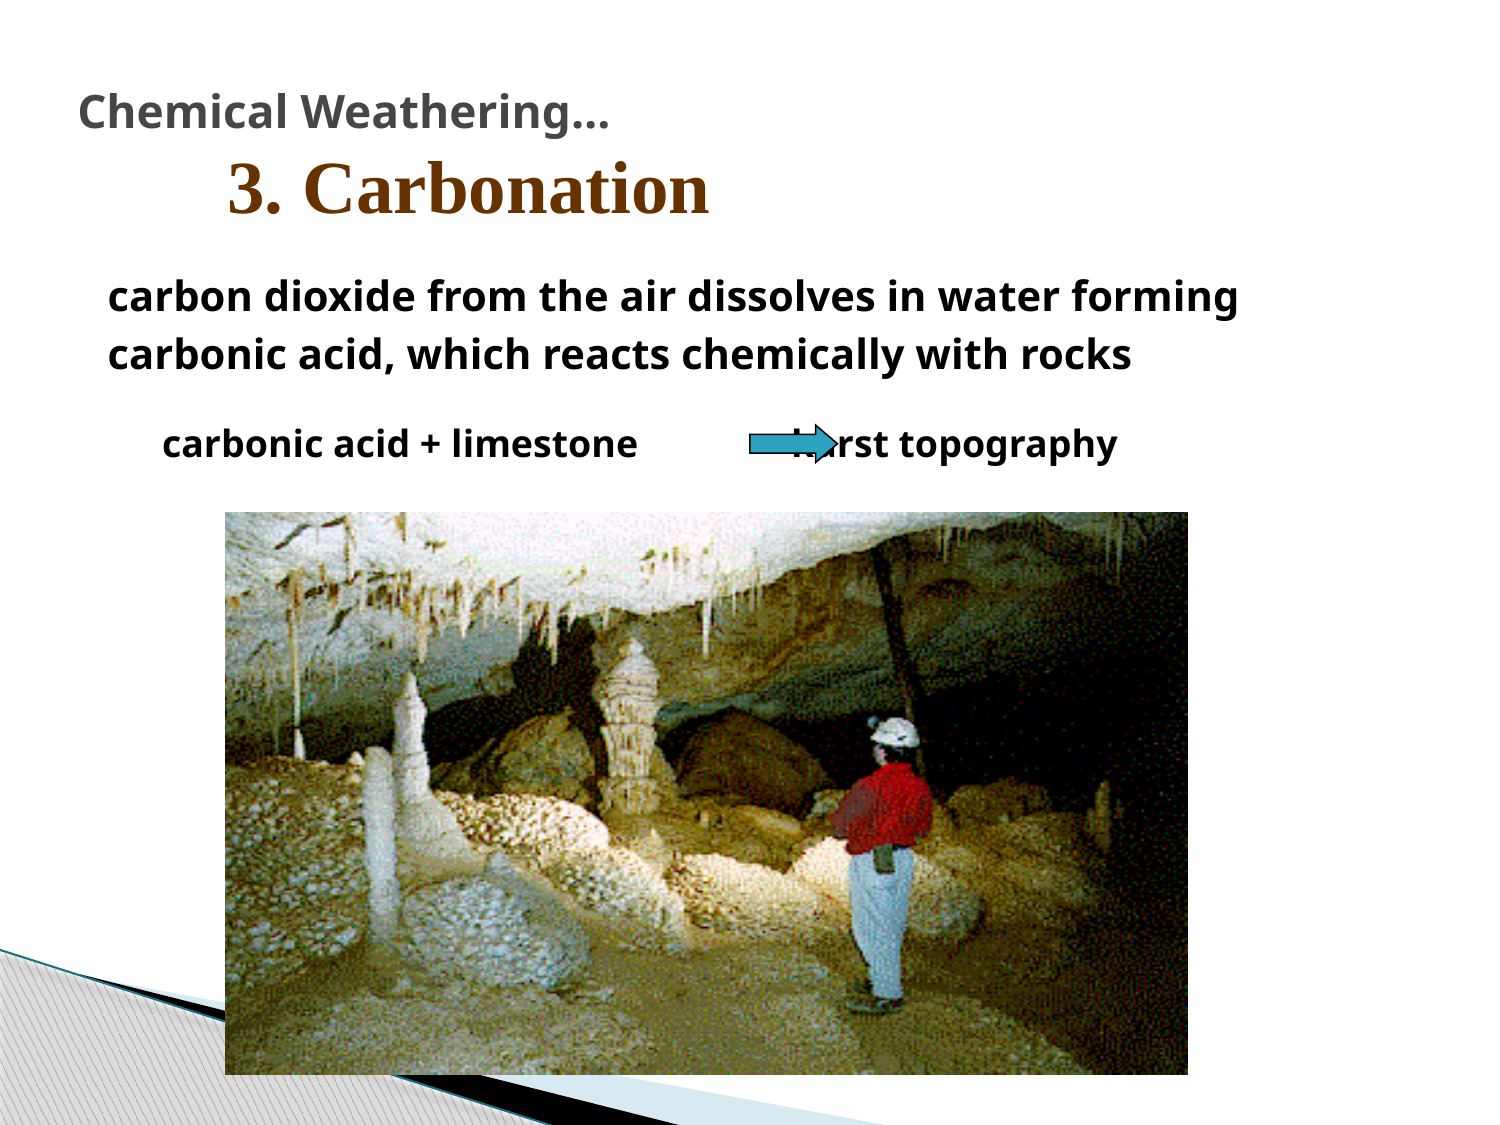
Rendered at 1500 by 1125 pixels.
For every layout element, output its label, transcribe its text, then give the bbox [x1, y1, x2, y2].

list carbon dioxide from the air dissolves in water forming carbonic acid, which reacts chemically with rocks [75, 262, 1450, 413]
text_box 3. Carbonation [212, 130, 726, 236]
text_box carbonic acid + limestone karst topography [62, 412, 1450, 473]
title Chemical Weathering… [62, 75, 1413, 145]
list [224, 512, 1188, 1076]
text_box [749, 425, 838, 463]
